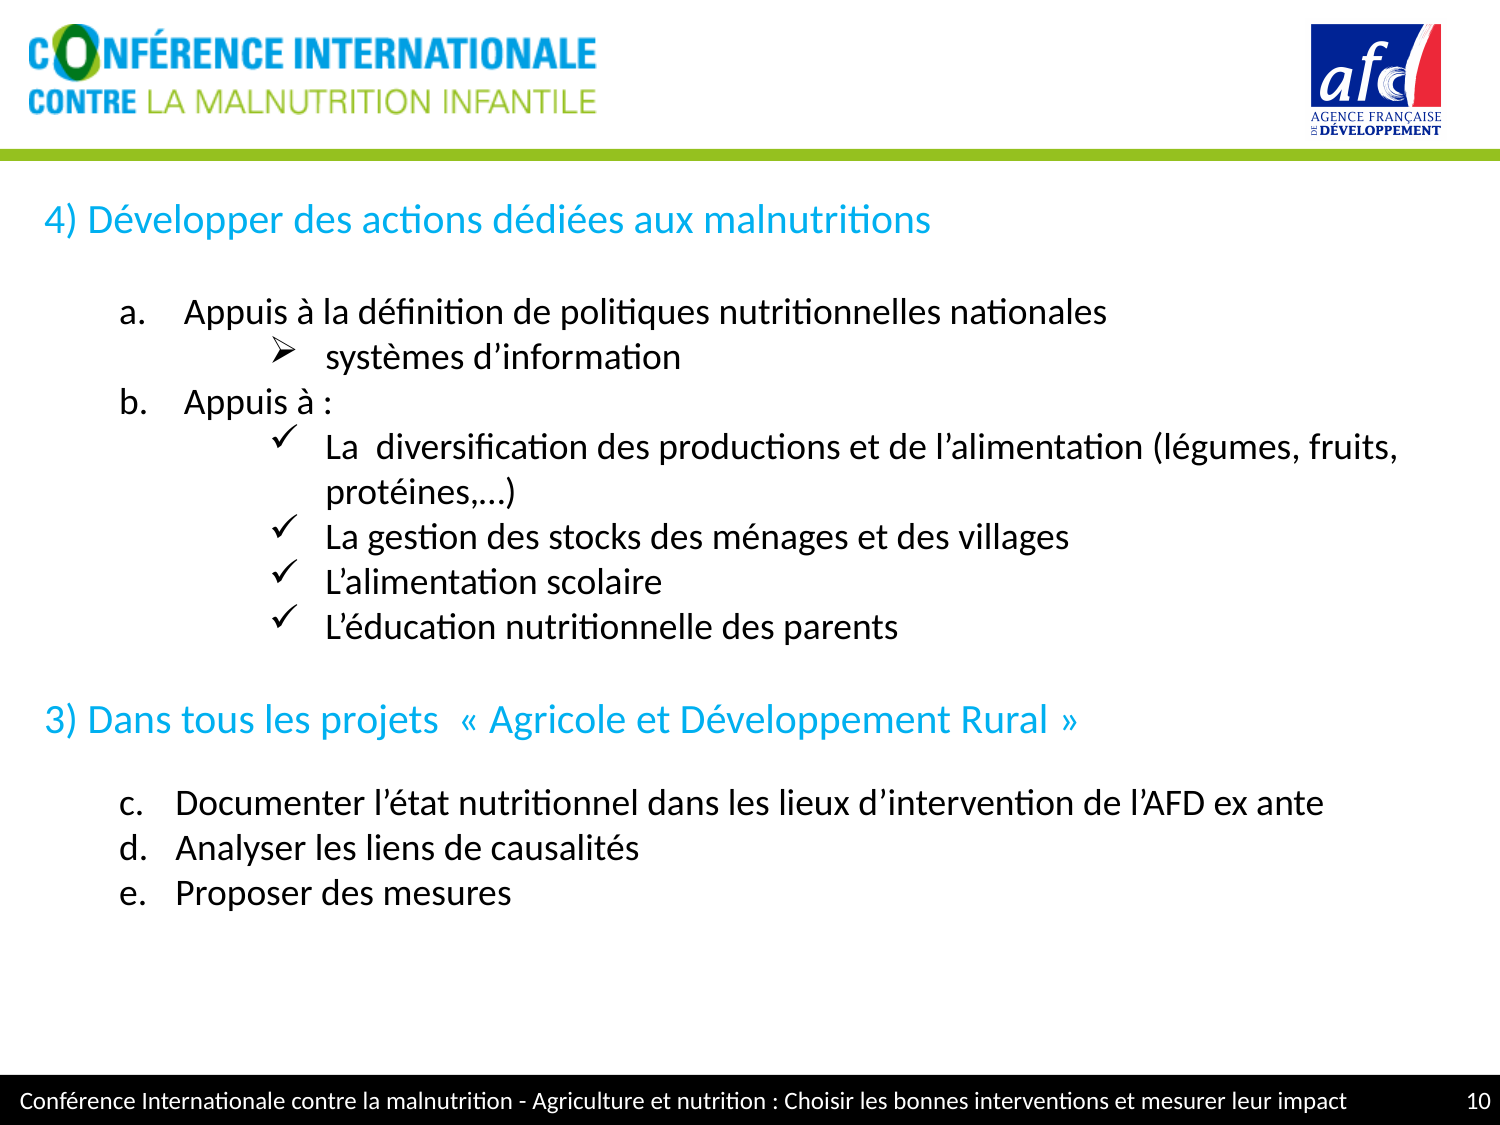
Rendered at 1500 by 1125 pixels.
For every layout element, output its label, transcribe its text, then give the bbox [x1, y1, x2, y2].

picture [1304, 18, 1448, 141]
text_box Conférence Internationale contre la malnutrition - Agriculture et nutrition : Choisir les bonnes interventions et mesurer leur impact [0, 1069, 1376, 1125]
picture [29, 24, 597, 115]
text_box 4) Développer des actions dédiées aux malnutritions Appuis à la définition de politiques nutritionnelles nationales systèmes d’information Appuis à : La diversification des productions et de l’alimentation (légumes, fruits, protéines,…) La gestion des stocks des ménages et des villages L’alimentation scolaire L’éducation nutritionnelle des parents 3) Dans tous les projets « Agricole et Développement Rural » Documenter l’état nutritionnel dans les lieux d’intervention de l’AFD ex ante Analyser les liens de causalités Proposer des mesures [29, 184, 1436, 966]
text_box 10 [1376, 1069, 1500, 1125]
text_box [0, 147, 1500, 163]
